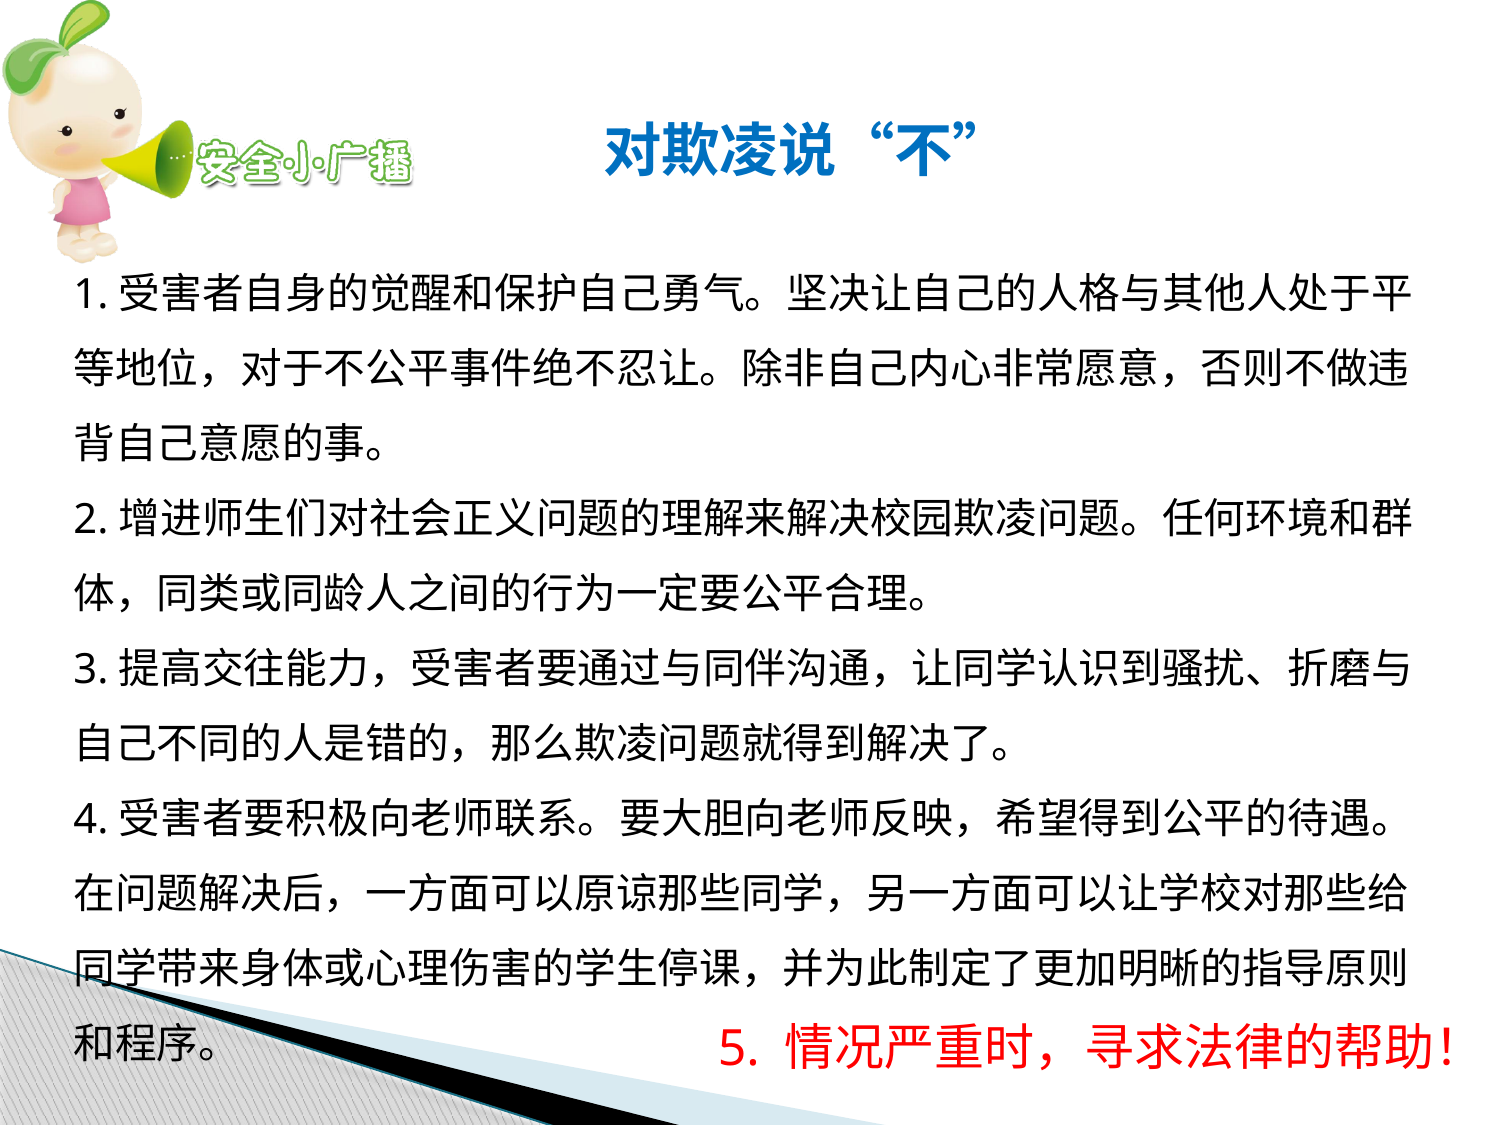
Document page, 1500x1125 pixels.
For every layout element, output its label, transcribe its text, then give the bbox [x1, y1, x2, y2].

text_box 1.受害者自身的觉醒和保护自己勇气。坚决让自己的人格与其他人处于平等地位，对于不公平事件绝不忍让。除非自己内心非常愿意，否则不做违背自己意愿的事。 2.增进师生们对社会正义问题的理解来解决校园欺凌问题。任何环境和群体，同类或同龄人之间的行为一定要公平合理。 3.提高交往能力，受害者要通过与同伴沟通，让同学认识到骚扰、折磨与自己不同的人是错的，那么欺凌问题就得到解决了。 4.受害者要积极向老师联系。要大胆向老师反映，希望得到公平的待遇。在问题解决后，一方面可以原谅那些同学，另一方面可以让学校对那些给同学带来身体或心理伤害的学生停课，并为此制定了更加明晰的指导原则和程序。 [58, 234, 1465, 1075]
text_box 对欺凌说“不” [588, 105, 1026, 191]
picture [0, 0, 477, 264]
text_box 5. 情况严重时，寻求法律的帮助！ [703, 1007, 1453, 1083]
